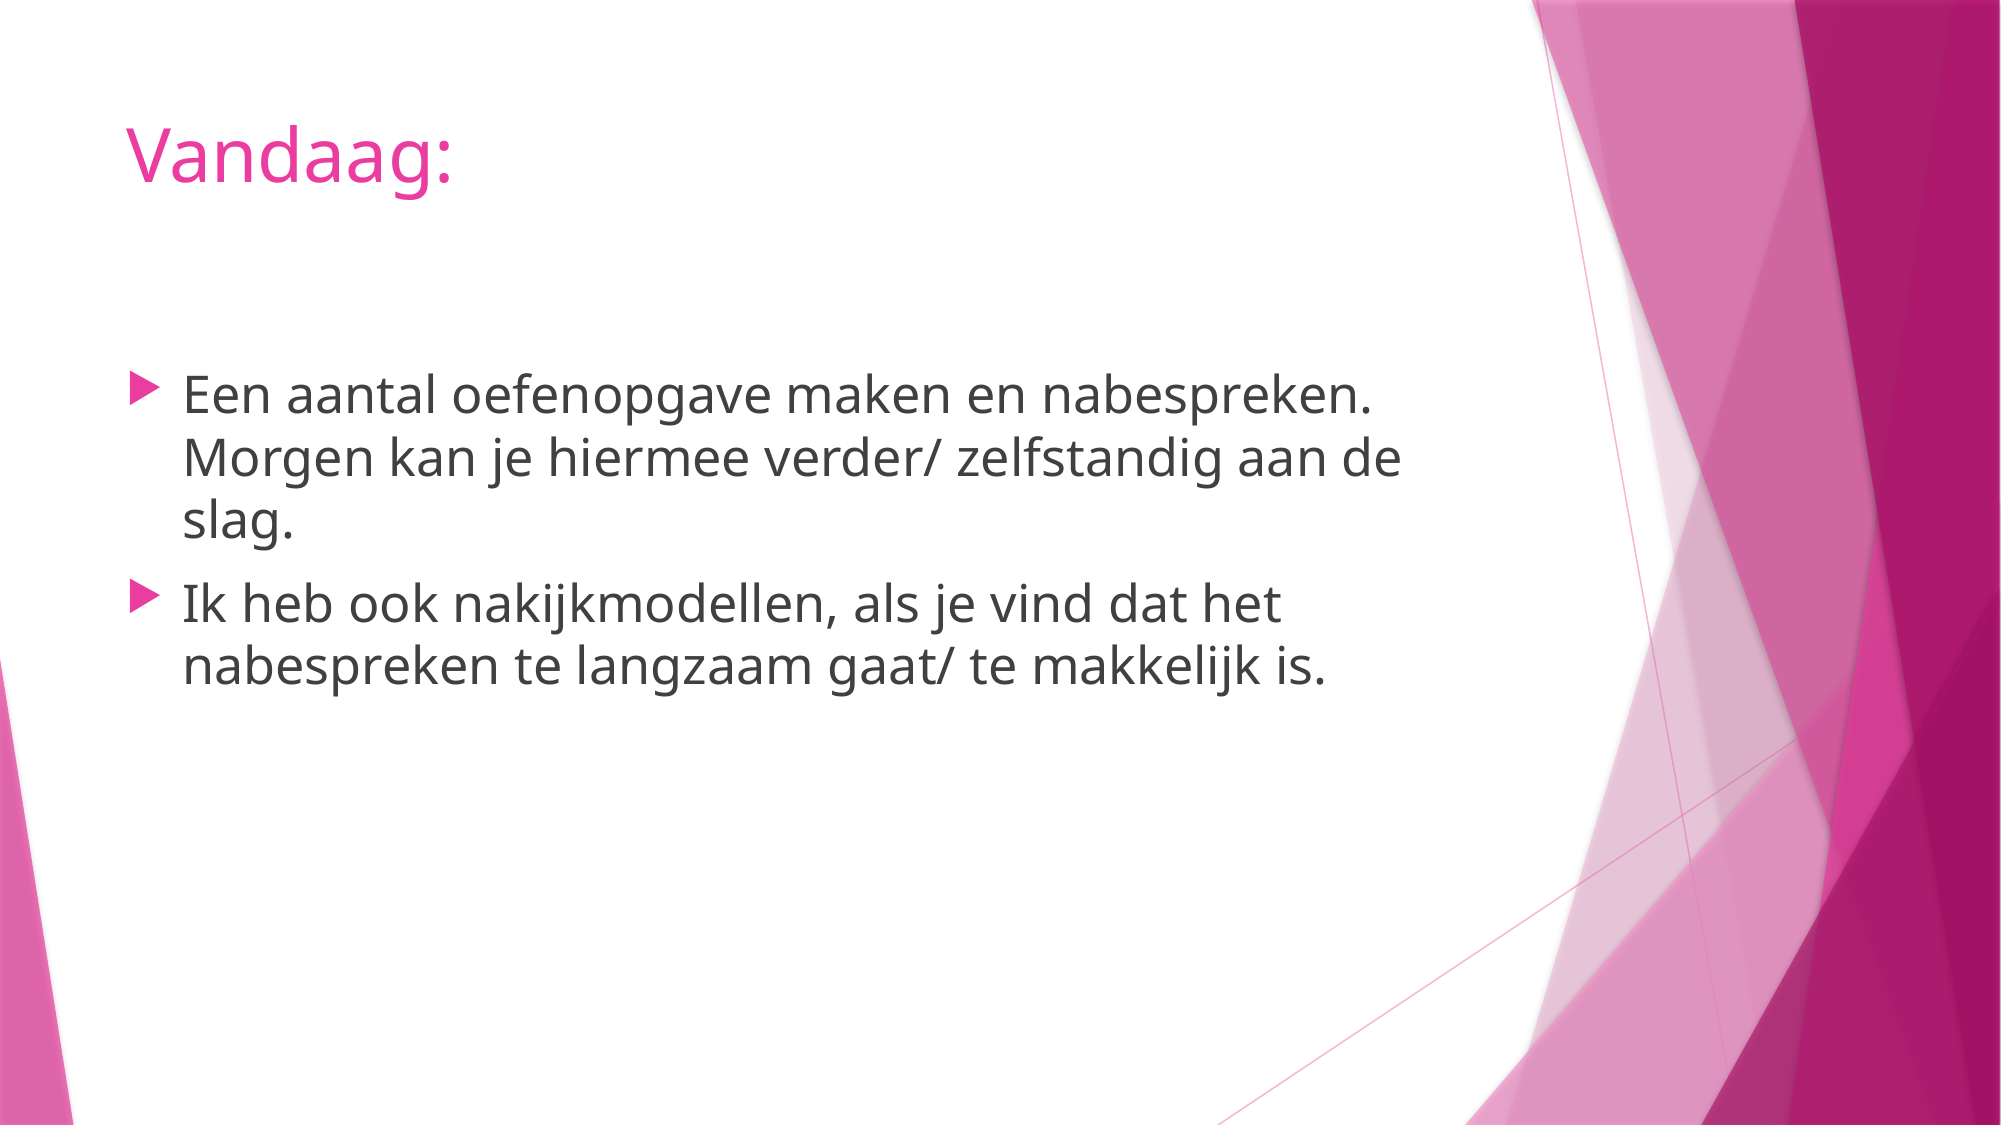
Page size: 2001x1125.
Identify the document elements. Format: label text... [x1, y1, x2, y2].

list Een aantal oefenopgave maken en nabespreken. Morgen kan je hiermee verder/ zelfstandig aan de slag. Ik heb ook nakijkmodellen, als je vind dat het nabespreken te langzaam gaat/ te makkelijk is. [111, 354, 1522, 992]
title Vandaag: [111, 99, 1522, 317]
